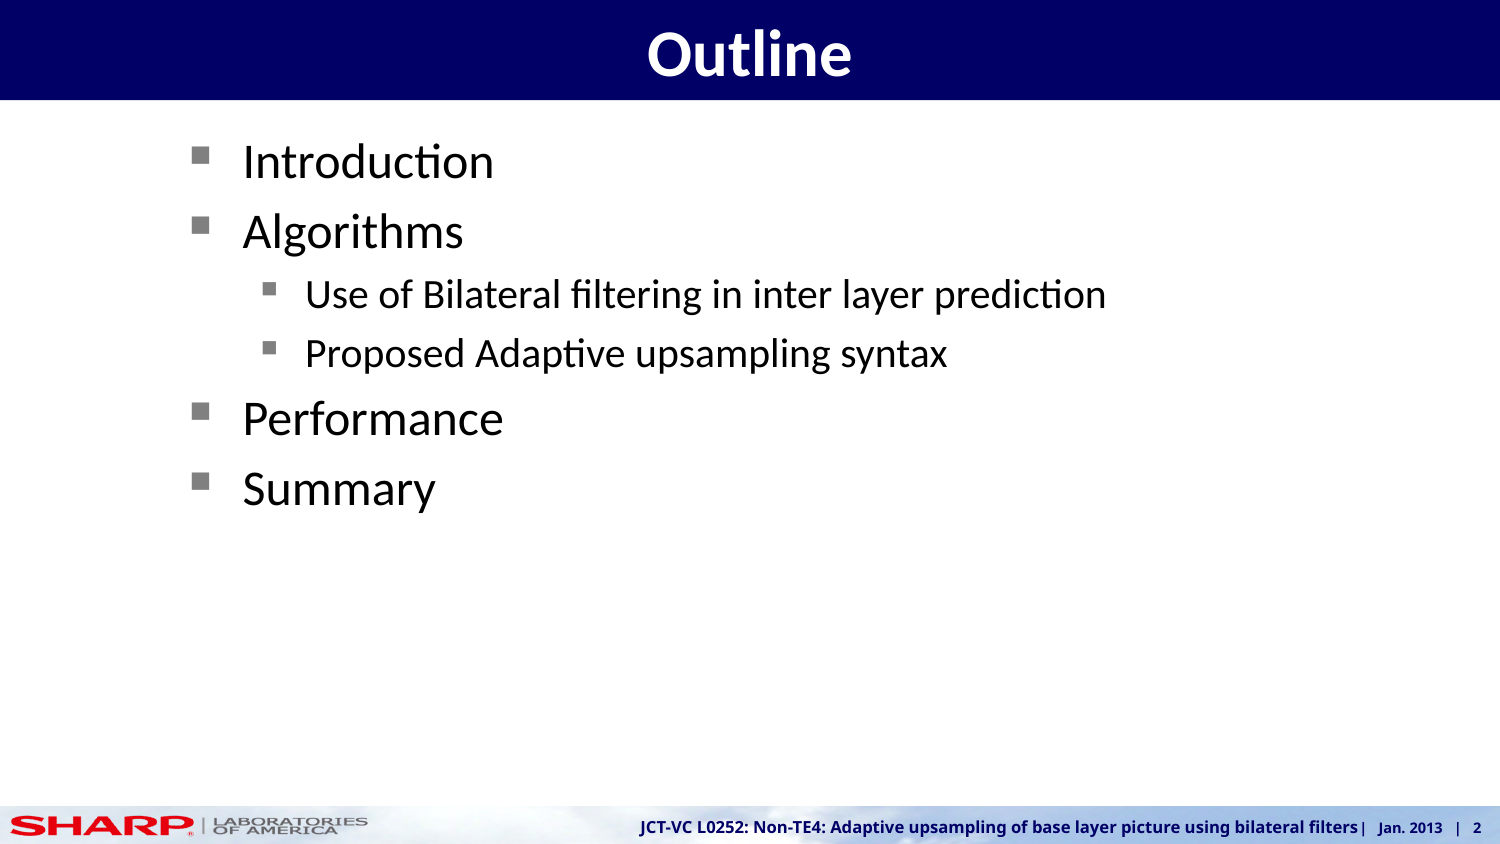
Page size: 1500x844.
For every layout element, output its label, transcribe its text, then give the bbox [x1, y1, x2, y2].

list Introduction Algorithms Use of Bilateral filtering in inter layer prediction Proposed Adaptive upsampling syntax Performance Summary [174, 121, 1332, 721]
picture [0, 806, 1500, 844]
title Outline [17, 0, 1484, 101]
